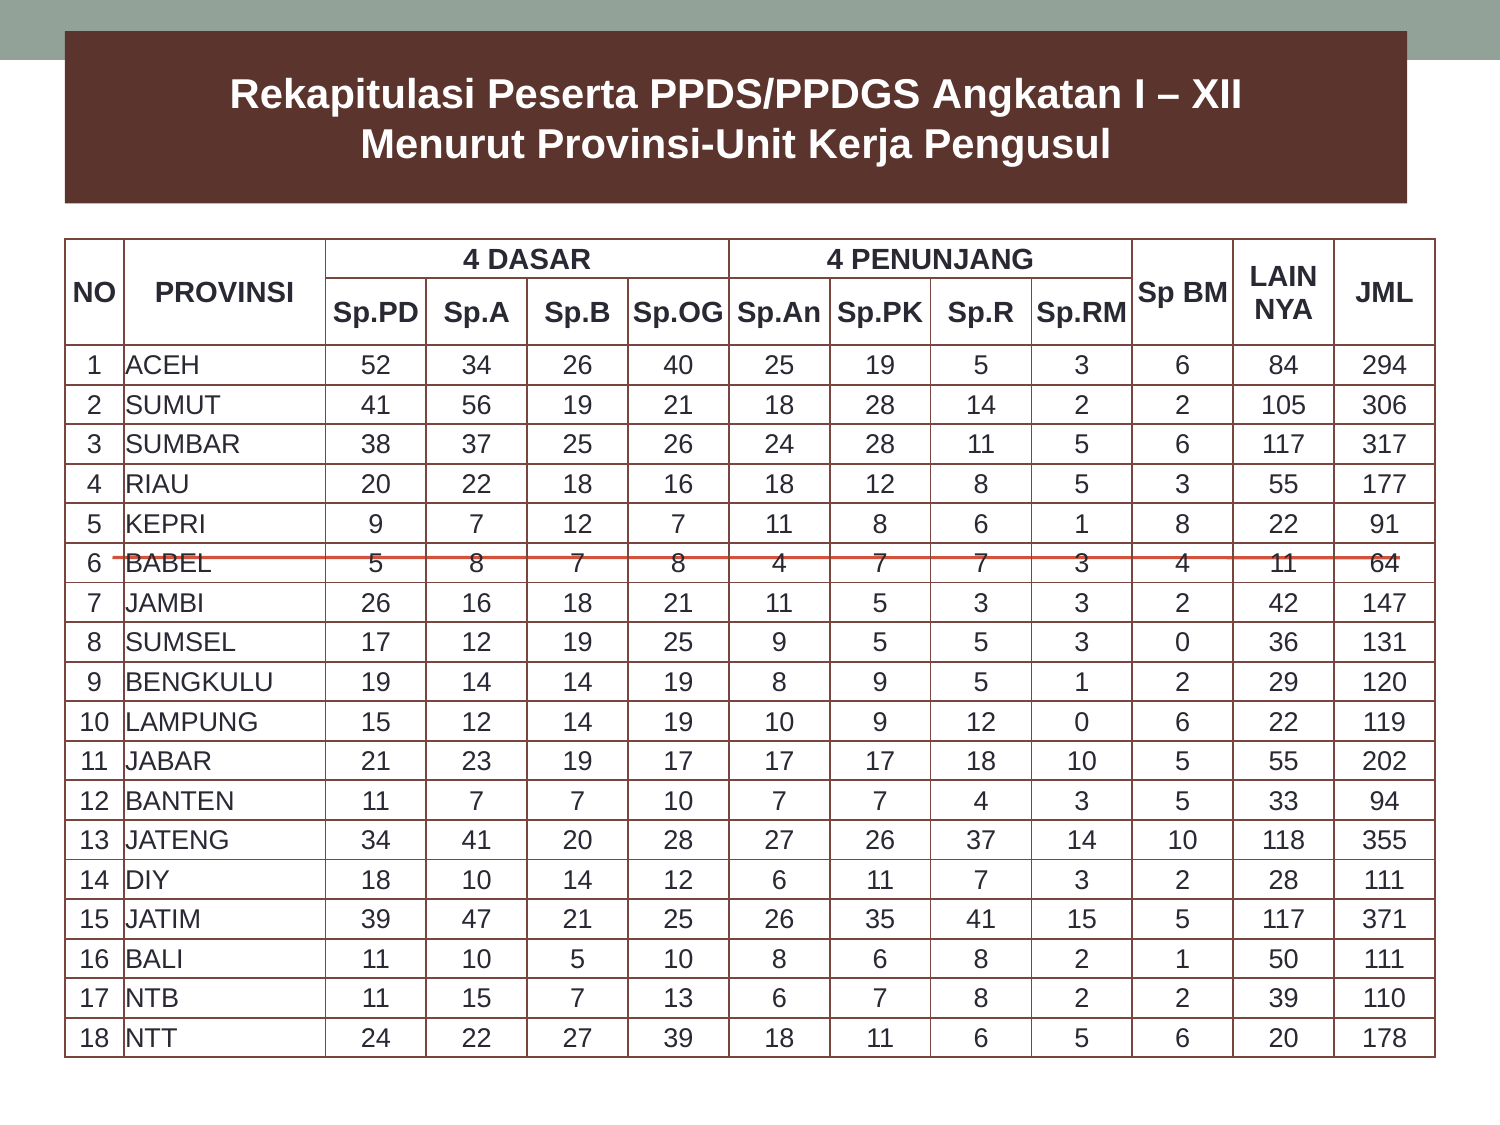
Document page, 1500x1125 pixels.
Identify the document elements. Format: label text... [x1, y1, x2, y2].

table_cell 5 [931, 663, 1031, 700]
table_cell 8 [1133, 504, 1232, 542]
table_cell 117 [1234, 425, 1333, 463]
table_cell 37 [427, 425, 526, 463]
table_cell BENGKULU [125, 663, 325, 700]
table_cell 55 [1234, 465, 1333, 502]
table_cell 19 [528, 742, 627, 779]
table_cell 5 [326, 544, 425, 582]
table_cell 84 [1234, 346, 1333, 384]
table_cell 6 [1133, 702, 1232, 740]
table_cell 3 [1133, 465, 1232, 502]
table_cell 5 [831, 583, 930, 621]
table_cell Sp.B [528, 279, 627, 344]
table_cell 39 [326, 900, 425, 938]
table_cell 7 [629, 504, 728, 542]
table_cell 10 [427, 940, 526, 977]
table_cell 317 [1335, 425, 1434, 463]
table_cell 3 [1032, 623, 1131, 661]
table_header PROVINSI [125, 240, 325, 344]
table_cell 1 [1032, 504, 1131, 542]
table_cell 6 [1133, 1019, 1232, 1056]
table_cell DIY [125, 860, 325, 898]
table_cell 5 [1032, 1019, 1131, 1056]
table_cell 3 [1032, 583, 1131, 621]
table_cell 17 [326, 623, 425, 661]
table_cell 111 [1335, 940, 1434, 977]
table_cell 0 [1133, 623, 1232, 661]
table_cell 7 [66, 583, 123, 621]
table_cell 11 [326, 781, 425, 819]
table_cell 34 [326, 821, 425, 859]
table_cell 10 [629, 781, 728, 819]
table_cell SUMBAR [125, 425, 325, 463]
table_cell 11 [326, 940, 425, 977]
table_cell 5 [1032, 425, 1131, 463]
table_cell 105 [1234, 386, 1333, 423]
table_cell 8 [931, 979, 1031, 1017]
table_header Sp BM [1133, 240, 1232, 344]
table_cell 2 [1133, 860, 1232, 898]
table_cell 18 [730, 386, 829, 423]
table_cell 19 [629, 663, 728, 700]
table_header NO [66, 240, 123, 344]
table_cell 15 [66, 900, 123, 938]
table_cell 1 [66, 346, 123, 384]
table_cell 20 [1234, 1019, 1333, 1056]
table_cell 28 [629, 821, 728, 859]
table_cell 94 [1335, 781, 1434, 819]
table_cell 56 [427, 386, 526, 423]
table_cell 27 [528, 1019, 627, 1056]
table_cell 2 [1032, 979, 1131, 1017]
table_cell 8 [427, 544, 526, 582]
table_cell 294 [1335, 346, 1434, 384]
table_cell 41 [326, 386, 425, 423]
table_cell 21 [629, 583, 728, 621]
table_cell Sp.PK [831, 279, 930, 344]
table_cell 3 [931, 583, 1031, 621]
table_cell 14 [931, 386, 1031, 423]
table_cell 5 [1133, 742, 1232, 779]
table_cell 18 [528, 583, 627, 621]
table_cell 14 [528, 860, 627, 898]
table_cell 52 [326, 346, 425, 384]
table_cell 5 [1032, 465, 1131, 502]
table_cell 11 [730, 504, 829, 542]
table_cell 11 [326, 979, 425, 1017]
table_cell 20 [326, 465, 425, 502]
table_cell 15 [427, 979, 526, 1017]
table_cell 6 [931, 1019, 1031, 1056]
table_header 4 PENUNJANG [730, 240, 1131, 277]
table_cell 7 [831, 979, 930, 1017]
table_cell 18 [931, 742, 1031, 779]
table_cell 9 [730, 623, 829, 661]
table_cell 11 [831, 1019, 930, 1056]
table_cell 7 [831, 544, 930, 582]
table_cell JAMBI [125, 583, 325, 621]
table_cell 2 [1133, 386, 1232, 423]
table_cell 21 [629, 386, 728, 423]
table_cell 177 [1335, 465, 1434, 502]
table_cell 28 [1234, 860, 1333, 898]
table_cell 9 [326, 504, 425, 542]
table_cell 22 [1234, 504, 1333, 542]
table_cell 7 [427, 781, 526, 819]
table_cell 2 [1032, 940, 1131, 977]
table_cell 64 [1335, 544, 1434, 582]
table_cell 36 [1234, 623, 1333, 661]
table_cell 47 [427, 900, 526, 938]
table_cell 6 [931, 504, 1031, 542]
table_cell 35 [831, 900, 930, 938]
table_cell 17 [629, 742, 728, 779]
table_cell 8 [931, 940, 1031, 977]
table_header JML [1335, 240, 1434, 344]
table_cell 110 [1335, 979, 1434, 1017]
table_cell 7 [427, 504, 526, 542]
table_cell 2 [1133, 663, 1232, 700]
table_cell 6 [1133, 425, 1232, 463]
table_cell 7 [528, 979, 627, 1017]
table_cell 18 [730, 465, 829, 502]
table_cell 9 [66, 663, 123, 700]
table_cell 16 [427, 583, 526, 621]
table_cell 37 [931, 821, 1031, 859]
table_cell 22 [1234, 702, 1333, 740]
table_cell 10 [730, 702, 829, 740]
table_cell 6 [831, 940, 930, 977]
table_cell 26 [730, 900, 829, 938]
table_cell 2 [66, 386, 123, 423]
table_cell 3 [1032, 860, 1131, 898]
table_cell 118 [1234, 821, 1333, 859]
table_cell 40 [629, 346, 728, 384]
table_cell 10 [427, 860, 526, 898]
table_cell 7 [528, 544, 627, 582]
table_cell 10 [1133, 821, 1232, 859]
table_cell 8 [730, 663, 829, 700]
table_cell JABAR [125, 742, 325, 779]
table_cell 10 [66, 702, 123, 740]
table_cell 12 [831, 465, 930, 502]
table_cell 5 [931, 346, 1031, 384]
table_cell 8 [831, 504, 930, 542]
table_cell 25 [730, 346, 829, 384]
table_cell 11 [66, 742, 123, 779]
table_cell 4 [931, 781, 1031, 819]
table_cell 15 [326, 702, 425, 740]
table_cell 111 [1335, 860, 1434, 898]
table_cell LAMPUNG [125, 702, 325, 740]
table_cell 28 [831, 425, 930, 463]
table_cell 306 [1335, 386, 1434, 423]
table_cell 117 [1234, 900, 1333, 938]
table_cell 4 [66, 465, 123, 502]
table_cell 11 [831, 860, 930, 898]
table_cell BANTEN [125, 781, 325, 819]
table_cell 12 [931, 702, 1031, 740]
table_cell 7 [931, 860, 1031, 898]
table_cell 8 [629, 544, 728, 582]
table_cell 18 [730, 1019, 829, 1056]
table_cell Sp.RM [1032, 279, 1131, 344]
table_cell 55 [1234, 742, 1333, 779]
table_cell Sp.PD [326, 279, 425, 344]
table_cell 8 [730, 940, 829, 977]
table_cell 26 [528, 346, 627, 384]
table_cell 22 [427, 465, 526, 502]
table_cell 11 [1234, 544, 1333, 582]
table_cell 38 [326, 425, 425, 463]
table_cell 9 [831, 702, 930, 740]
table_cell 12 [66, 781, 123, 819]
table_cell 355 [1335, 821, 1434, 859]
table_cell 5 [831, 623, 930, 661]
table_cell 41 [931, 900, 1031, 938]
table_cell JATIM [125, 900, 325, 938]
table_cell 21 [326, 742, 425, 779]
table_cell 7 [730, 781, 829, 819]
table_cell 11 [931, 425, 1031, 463]
table_cell 2 [1133, 583, 1232, 621]
table_cell 12 [427, 702, 526, 740]
table_cell 10 [1032, 742, 1131, 779]
table_cell 24 [326, 1019, 425, 1056]
table_cell 91 [1335, 504, 1434, 542]
table_cell 12 [629, 860, 728, 898]
table_cell 19 [528, 623, 627, 661]
table_cell ACEH [125, 346, 325, 384]
table_cell 15 [1032, 900, 1131, 938]
table_cell 120 [1335, 663, 1434, 700]
table_cell 5 [66, 504, 123, 542]
table_cell Sp.OG [629, 279, 728, 344]
table_header LAIN NYA [1234, 240, 1333, 344]
table_cell 13 [629, 979, 728, 1017]
table_cell 19 [629, 702, 728, 740]
table_cell JATENG [125, 821, 325, 859]
table_cell 2 [1133, 979, 1232, 1017]
table_cell 17 [831, 742, 930, 779]
table_cell 8 [931, 465, 1031, 502]
table_cell BABEL [125, 544, 325, 582]
table_cell 50 [1234, 940, 1333, 977]
table_cell 27 [730, 821, 829, 859]
table_cell 26 [326, 583, 425, 621]
table_cell 19 [831, 346, 930, 384]
table_cell 11 [730, 583, 829, 621]
table_cell 25 [528, 425, 627, 463]
table_cell 20 [528, 821, 627, 859]
table_cell 9 [831, 663, 930, 700]
table_cell 19 [528, 386, 627, 423]
table_cell 16 [629, 465, 728, 502]
table_cell 18 [528, 465, 627, 502]
table_cell 131 [1335, 623, 1434, 661]
table_cell 26 [629, 425, 728, 463]
table_cell 1 [1133, 940, 1232, 977]
table_cell 119 [1335, 702, 1434, 740]
table_cell 3 [1032, 346, 1131, 384]
table_cell 202 [1335, 742, 1434, 779]
table_cell 6 [730, 979, 829, 1017]
table_cell NTB [125, 979, 325, 1017]
table_cell 25 [629, 900, 728, 938]
table_cell 2 [1032, 386, 1131, 423]
table_cell 5 [528, 940, 627, 977]
table_cell 6 [1133, 346, 1232, 384]
table_cell Sp.A [427, 279, 526, 344]
table_cell KEPRI [125, 504, 325, 542]
table_cell 14 [528, 663, 627, 700]
table_cell 41 [427, 821, 526, 859]
table_cell 147 [1335, 583, 1434, 621]
table_cell 18 [326, 860, 425, 898]
table_cell 18 [66, 1019, 123, 1056]
table_cell 3 [1032, 544, 1131, 582]
table_cell 3 [1032, 781, 1131, 819]
table_cell NTT [125, 1019, 325, 1056]
table_cell 22 [427, 1019, 526, 1056]
table_cell 5 [931, 623, 1031, 661]
table_cell 5 [1133, 900, 1232, 938]
text_box Rekapitulasi Peserta PPDS/PPDGS Angkatan I – XII Menurut Provinsi-Unit Kerja Pengusul [64, 31, 1408, 204]
table_cell 14 [528, 702, 627, 740]
table_cell SUMUT [125, 386, 325, 423]
table_cell 12 [427, 623, 526, 661]
table_cell 4 [1133, 544, 1232, 582]
table_cell SUMSEL [125, 623, 325, 661]
table_cell 12 [528, 504, 627, 542]
table_cell 7 [528, 781, 627, 819]
table_cell 5 [1133, 781, 1232, 819]
table_cell 29 [1234, 663, 1333, 700]
table_cell 13 [66, 821, 123, 859]
table_cell 0 [1032, 702, 1131, 740]
table_cell 39 [629, 1019, 728, 1056]
table_cell 34 [427, 346, 526, 384]
table_cell 371 [1335, 900, 1434, 938]
table_cell 4 [730, 544, 829, 582]
table_cell 14 [66, 860, 123, 898]
table_cell 25 [629, 623, 728, 661]
table_cell 19 [326, 663, 425, 700]
table_cell 21 [528, 900, 627, 938]
table_cell RIAU [125, 465, 325, 502]
table_cell 17 [66, 979, 123, 1017]
table_cell 7 [831, 781, 930, 819]
table_cell 7 [931, 544, 1031, 582]
table_cell 3 [66, 425, 123, 463]
table_cell BALI [125, 940, 325, 977]
table_cell 10 [629, 940, 728, 977]
table_header 4 DASAR [326, 240, 728, 277]
table_cell Sp.R [931, 279, 1031, 344]
table_cell 39 [1234, 979, 1333, 1017]
table_cell 6 [66, 544, 123, 582]
table_cell 17 [730, 742, 829, 779]
table_cell 42 [1234, 583, 1333, 621]
table_cell 14 [1032, 821, 1131, 859]
table_cell 26 [831, 821, 930, 859]
table_cell 14 [427, 663, 526, 700]
table_cell 28 [831, 386, 930, 423]
table_cell 24 [730, 425, 829, 463]
table_cell Sp.An [730, 279, 829, 344]
table_cell 33 [1234, 781, 1333, 819]
table_cell 6 [730, 860, 829, 898]
table_cell 23 [427, 742, 526, 779]
table_cell 8 [66, 623, 123, 661]
table_cell 178 [1335, 1019, 1434, 1056]
table_cell 16 [66, 940, 123, 977]
table_cell 1 [1032, 663, 1131, 700]
